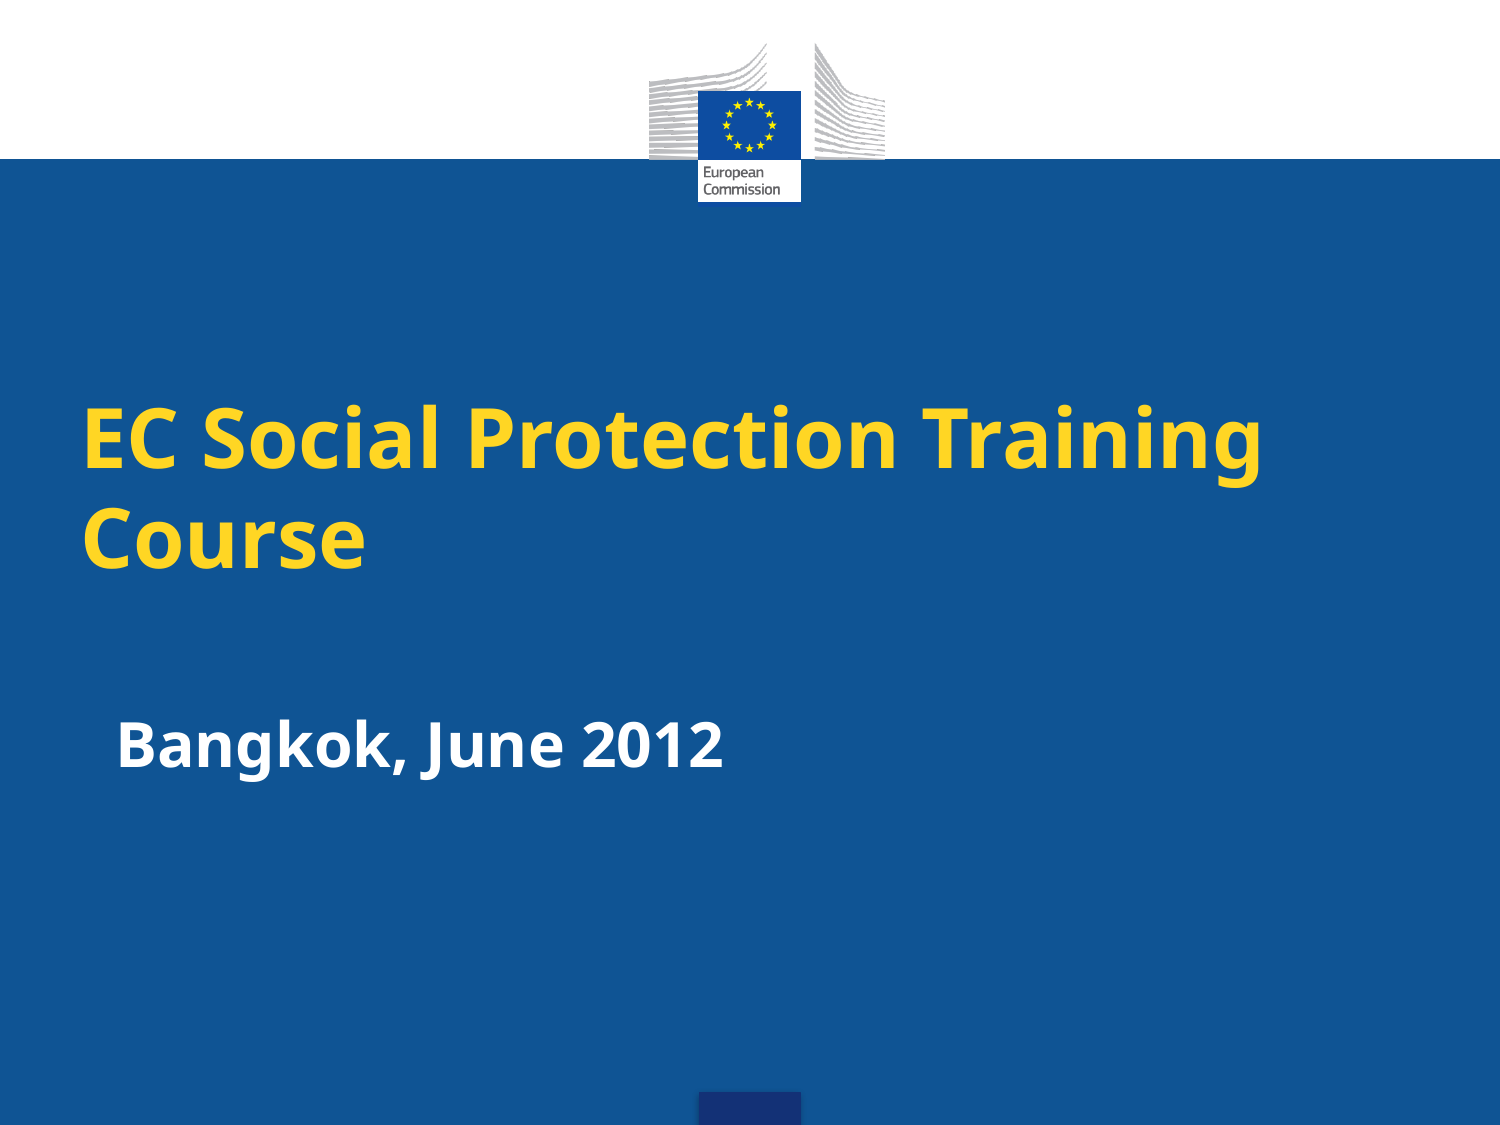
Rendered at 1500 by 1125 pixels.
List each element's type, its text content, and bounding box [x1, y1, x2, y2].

title EC Social Protection Training Course [64, 420, 1483, 551]
subtitle Bangkok, June 2012 [100, 609, 1500, 894]
